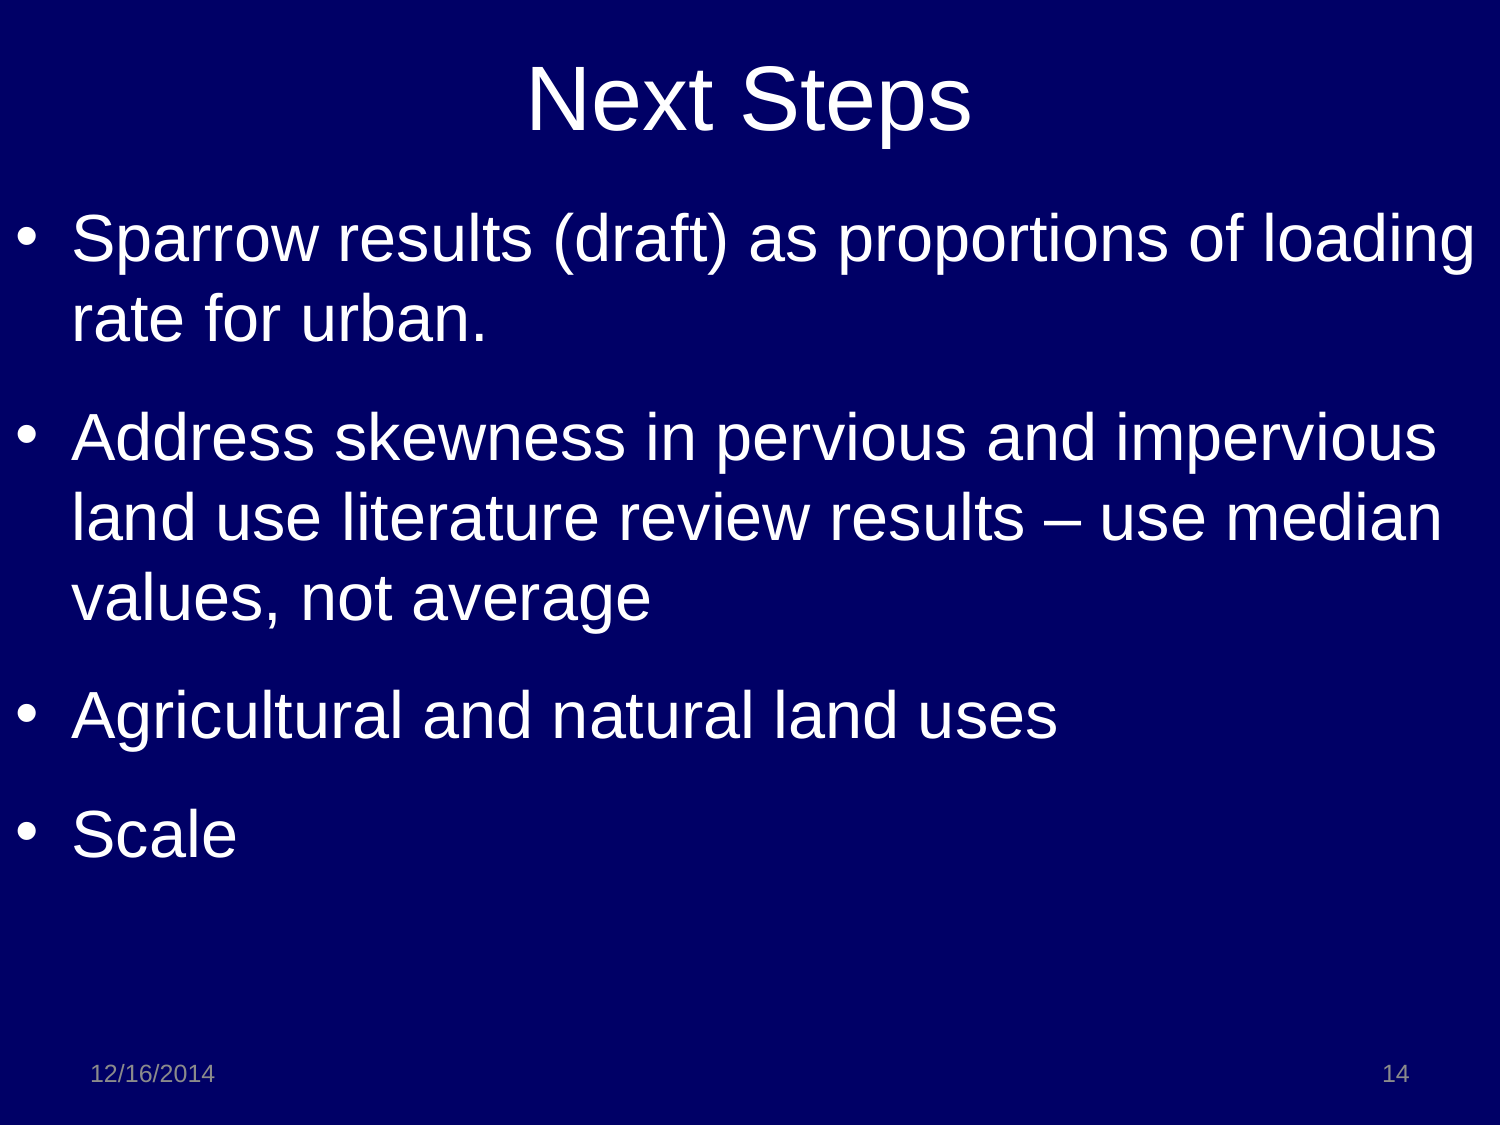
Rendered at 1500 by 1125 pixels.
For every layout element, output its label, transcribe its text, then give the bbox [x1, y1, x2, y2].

title Next Steps [0, 0, 1500, 187]
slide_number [75, 1042, 425, 1103]
list Sparrow results (draft) as proportions of loading rate for urban. Address skewness in pervious and impervious land use literature review results – use median values, not average Agricultural and natural land uses Scale [0, 187, 1500, 1038]
slide_number 14 [1074, 1042, 1425, 1103]
